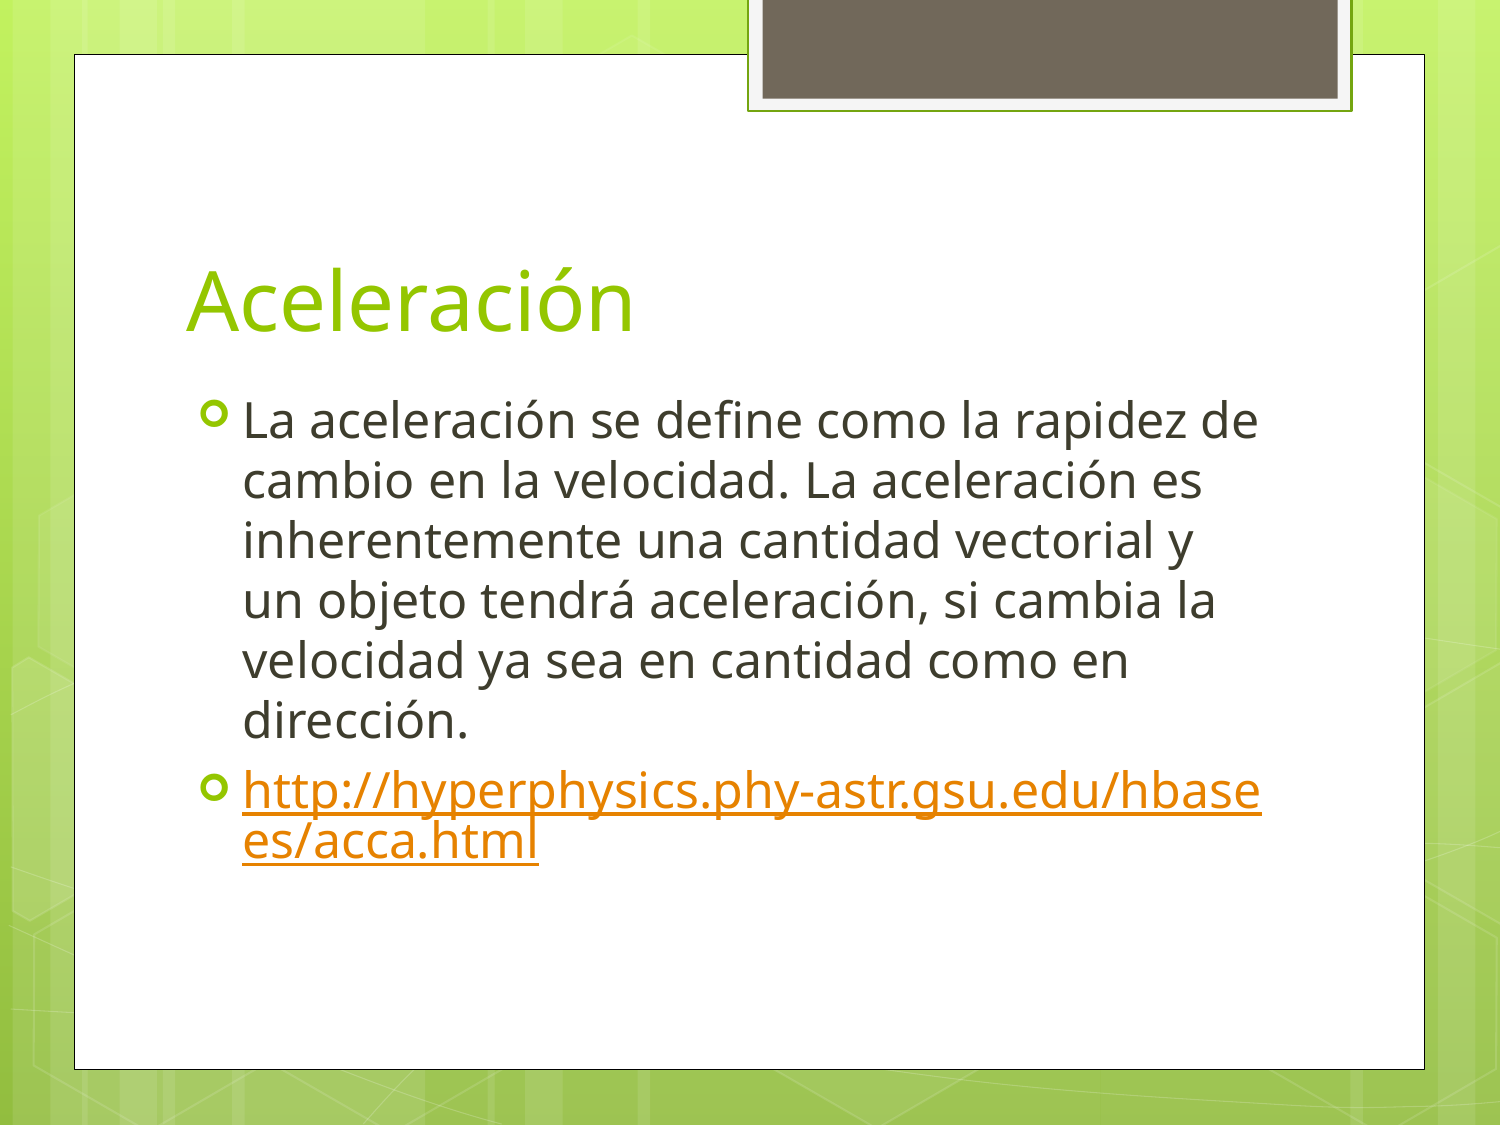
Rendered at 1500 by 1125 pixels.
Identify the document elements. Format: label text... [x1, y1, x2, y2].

title Aceleración [171, 168, 1324, 357]
list La aceleración se define como la rapidez de cambio en la velocidad. La aceleración es inherentemente una cantidad vectorial y un objeto tendrá aceleración, si cambia la velocidad ya sea en cantidad como en dirección. http://hyperphysics.phy-astr.gsu.edu/hbasees/acca.html [171, 381, 1283, 957]
